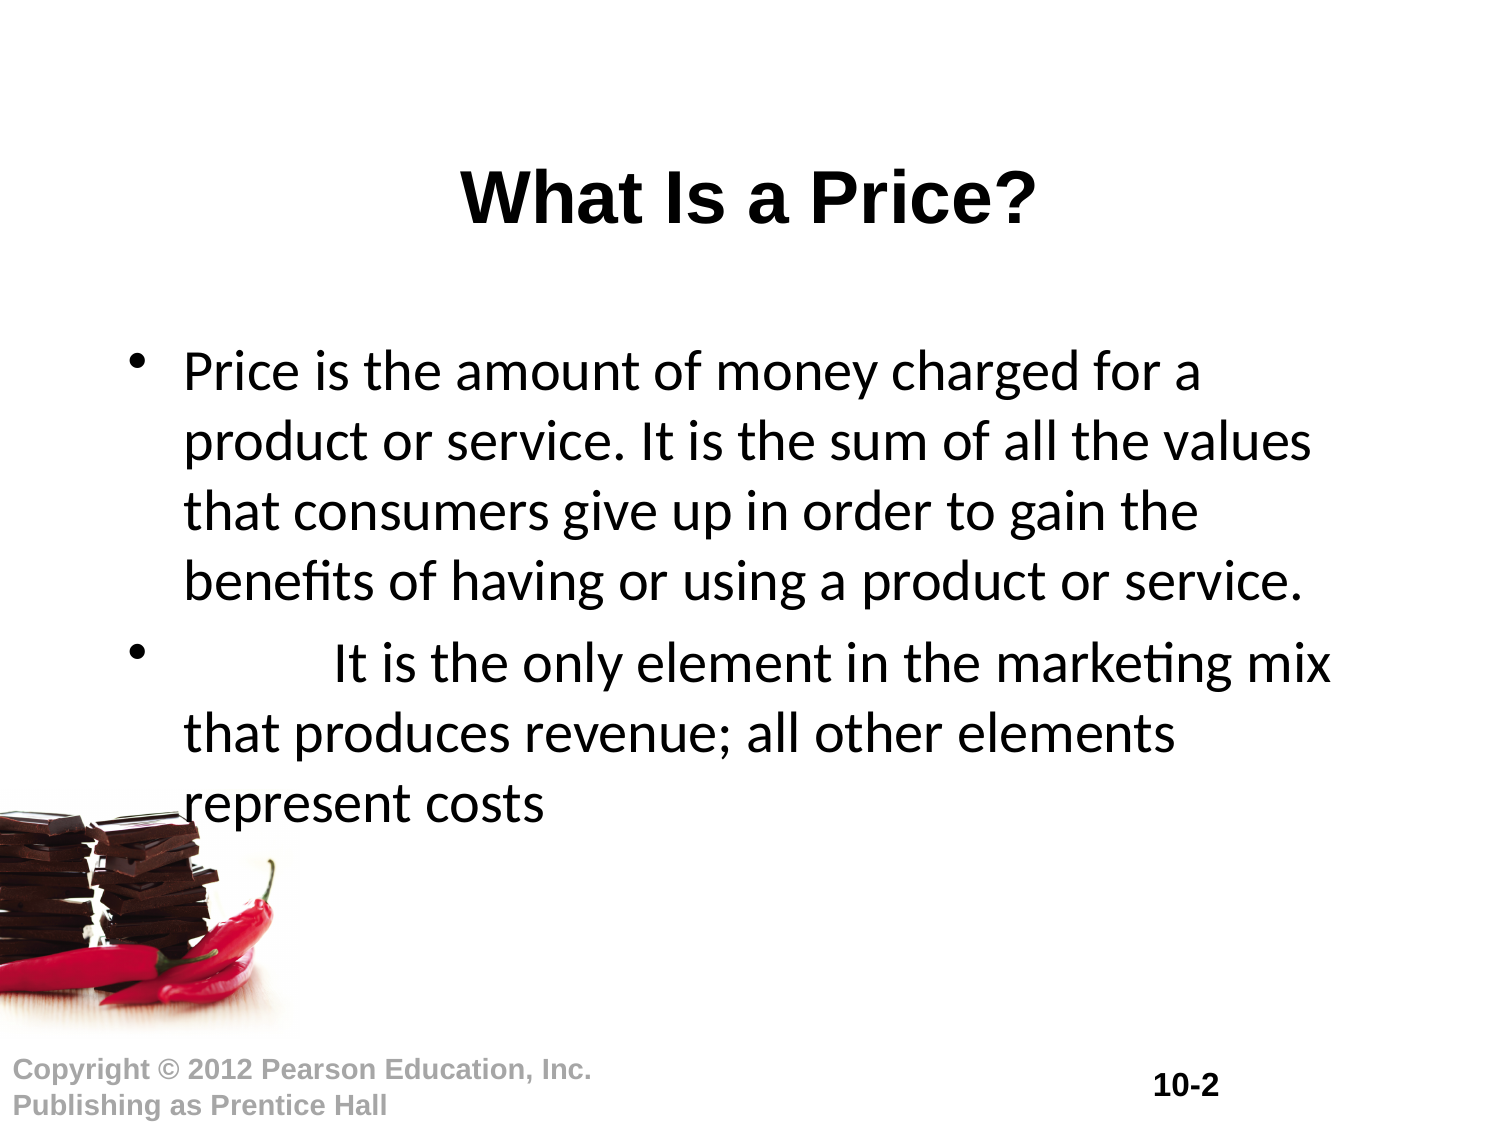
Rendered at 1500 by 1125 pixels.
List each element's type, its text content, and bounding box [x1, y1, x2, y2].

picture [0, 789, 300, 1039]
title What Is a Price? [112, 99, 1388, 288]
list Price is the amount of money charged for a product or service. It is the sum of all the values that consumers give up in order to gain the benefits of having or using a product or service. It is the only element in the marketing mix that produces revenue; all other elements represent costs [112, 324, 1388, 1001]
